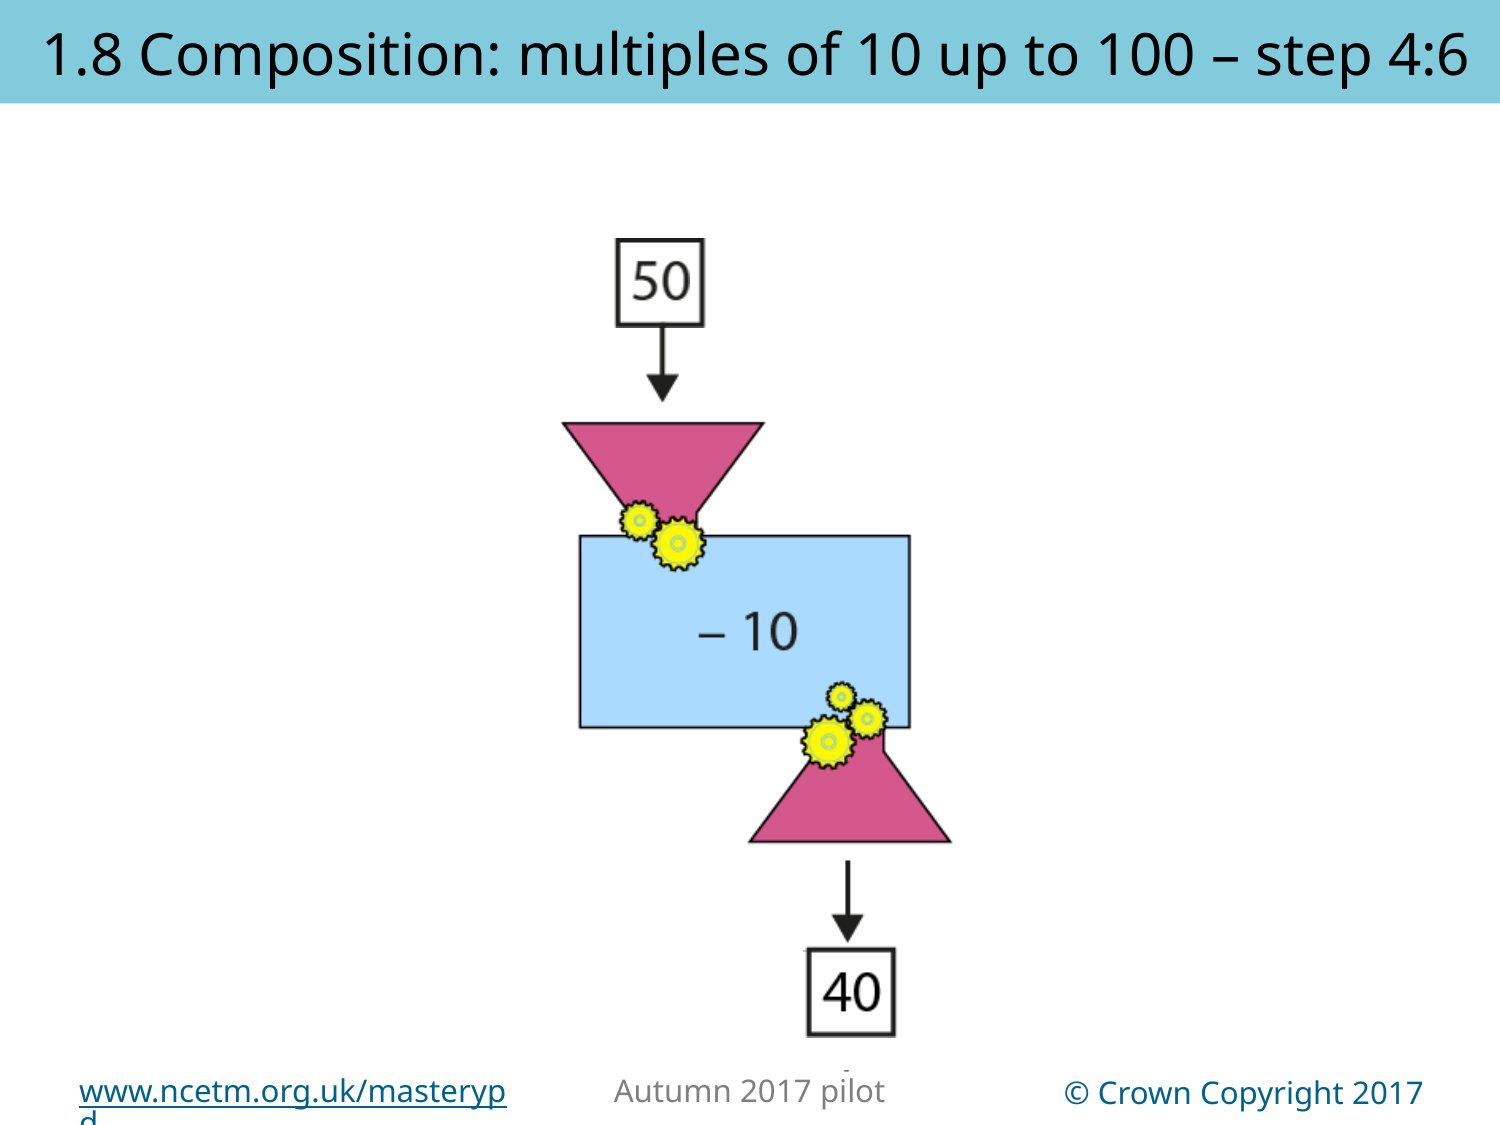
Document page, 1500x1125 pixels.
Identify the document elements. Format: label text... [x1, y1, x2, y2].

picture [604, 227, 712, 410]
picture [560, 416, 962, 854]
picture [757, 856, 935, 1083]
list 1.8 Composition: multiples of 10 up to 100 – step 4:6 [0, 0, 1500, 104]
